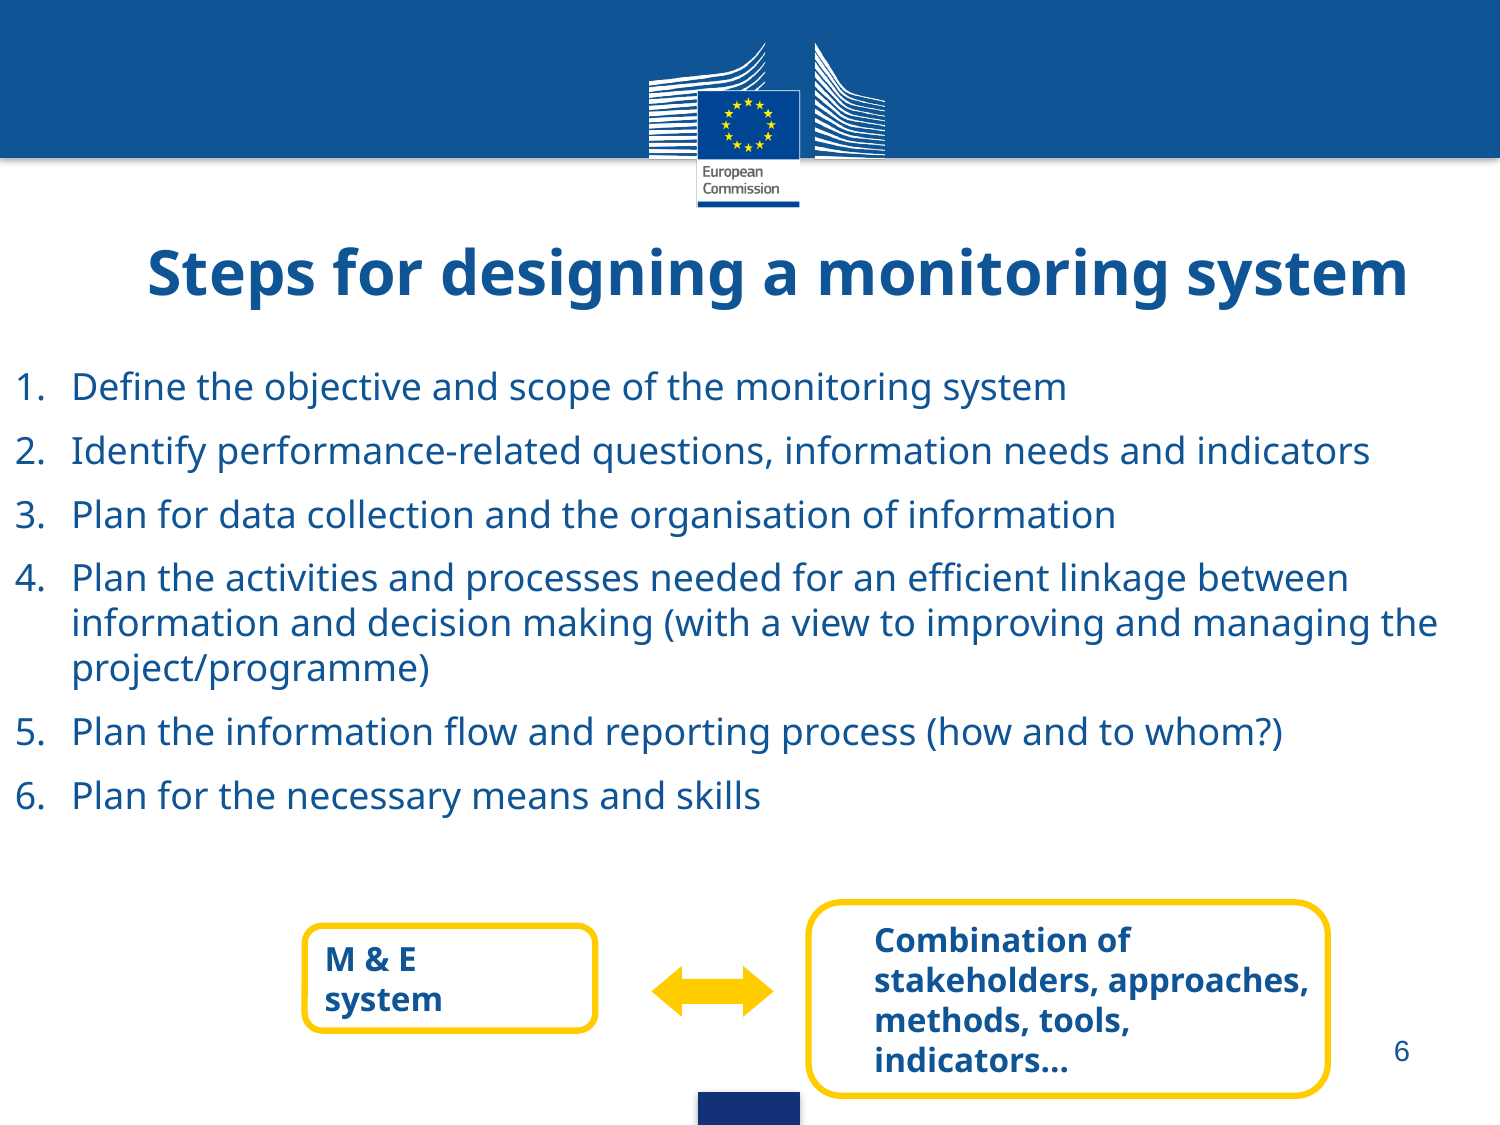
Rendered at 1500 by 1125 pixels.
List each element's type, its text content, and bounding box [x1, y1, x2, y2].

text_box Define the objective and scope of the monitoring system Identify performance-related questions, information needs and indicators Plan for data collection and the organisation of information Plan the activities and processes needed for an efficient linkage between information and decision making (with a view to improving and managing the project/programme) Plan the information flow and reporting process (how and to whom?) Plan for the necessary means and skills [0, 355, 1500, 825]
picture [649, 42, 885, 185]
text_box Combination of stakeholders, approaches, methods, tools, indicators… [808, 902, 1328, 1096]
slide_number 6 [1074, 1024, 1426, 1103]
text_box M & E system [304, 925, 596, 1031]
text_box [656, 972, 769, 1011]
title Steps for designing a monitoring system [0, 185, 1500, 355]
